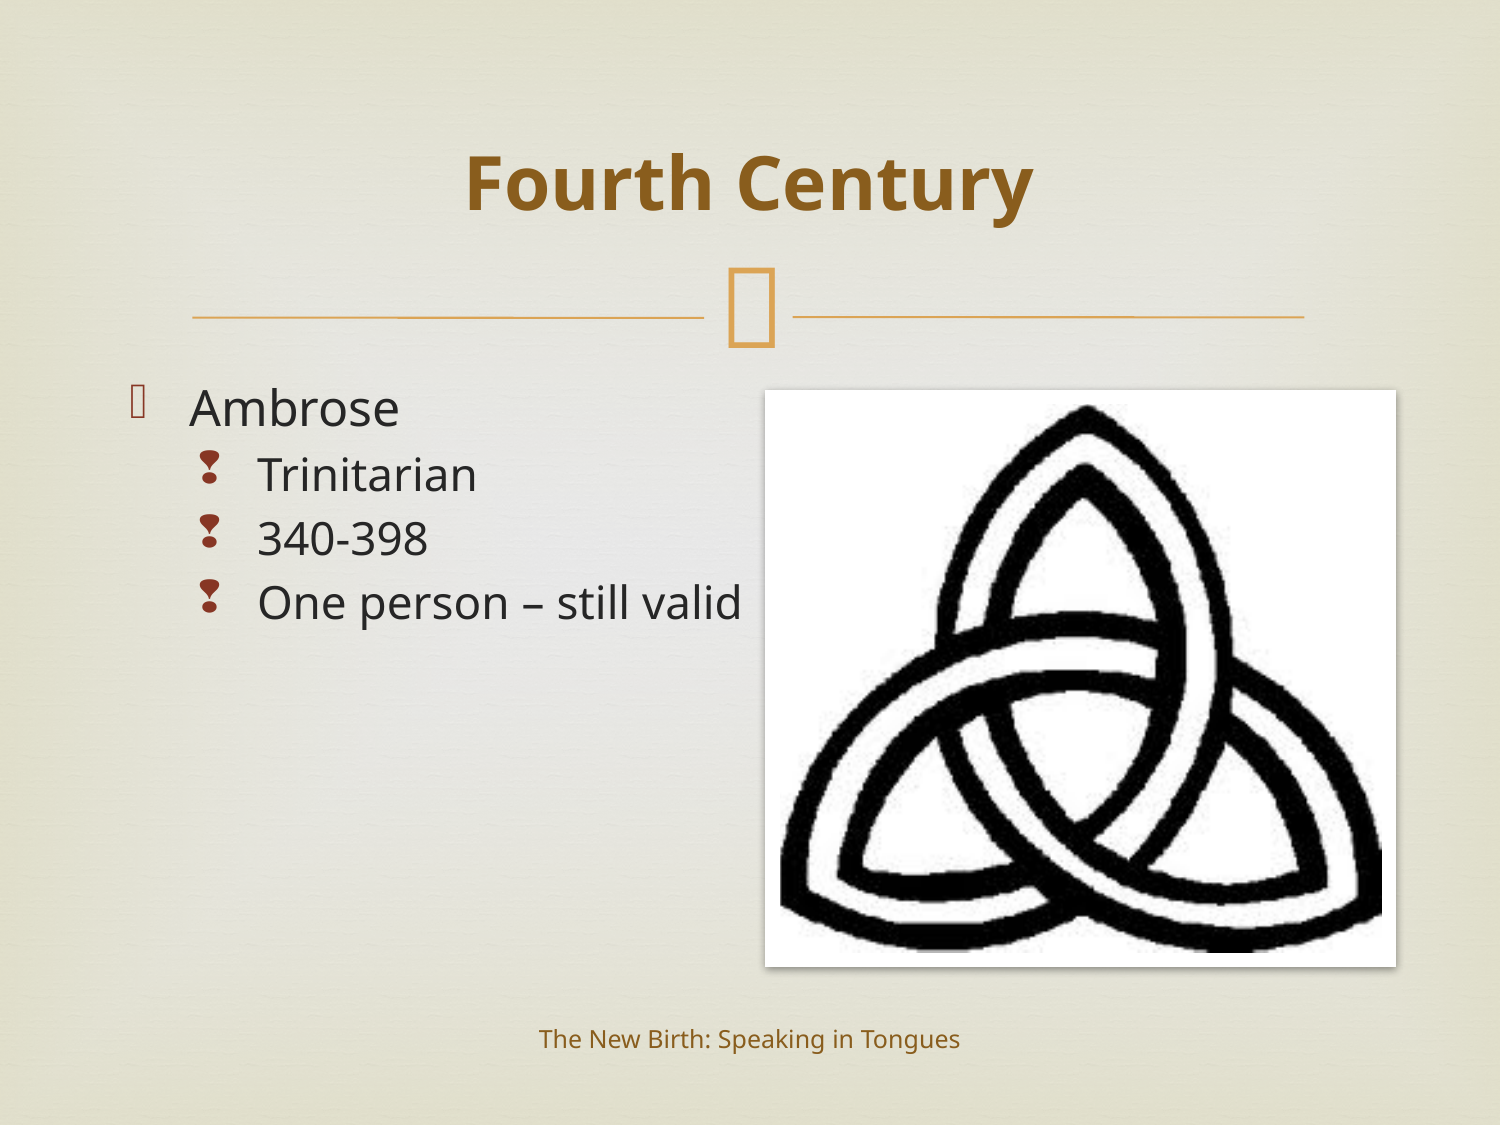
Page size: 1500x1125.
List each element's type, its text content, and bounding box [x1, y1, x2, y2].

picture [779, 403, 1383, 954]
title Fourth Century [112, 93, 1386, 267]
list Ambrose Trinitarian 340-398 One person – still valid [114, 368, 1386, 1005]
footer The New Birth: Speaking in Tongues [512, 1010, 988, 1071]
